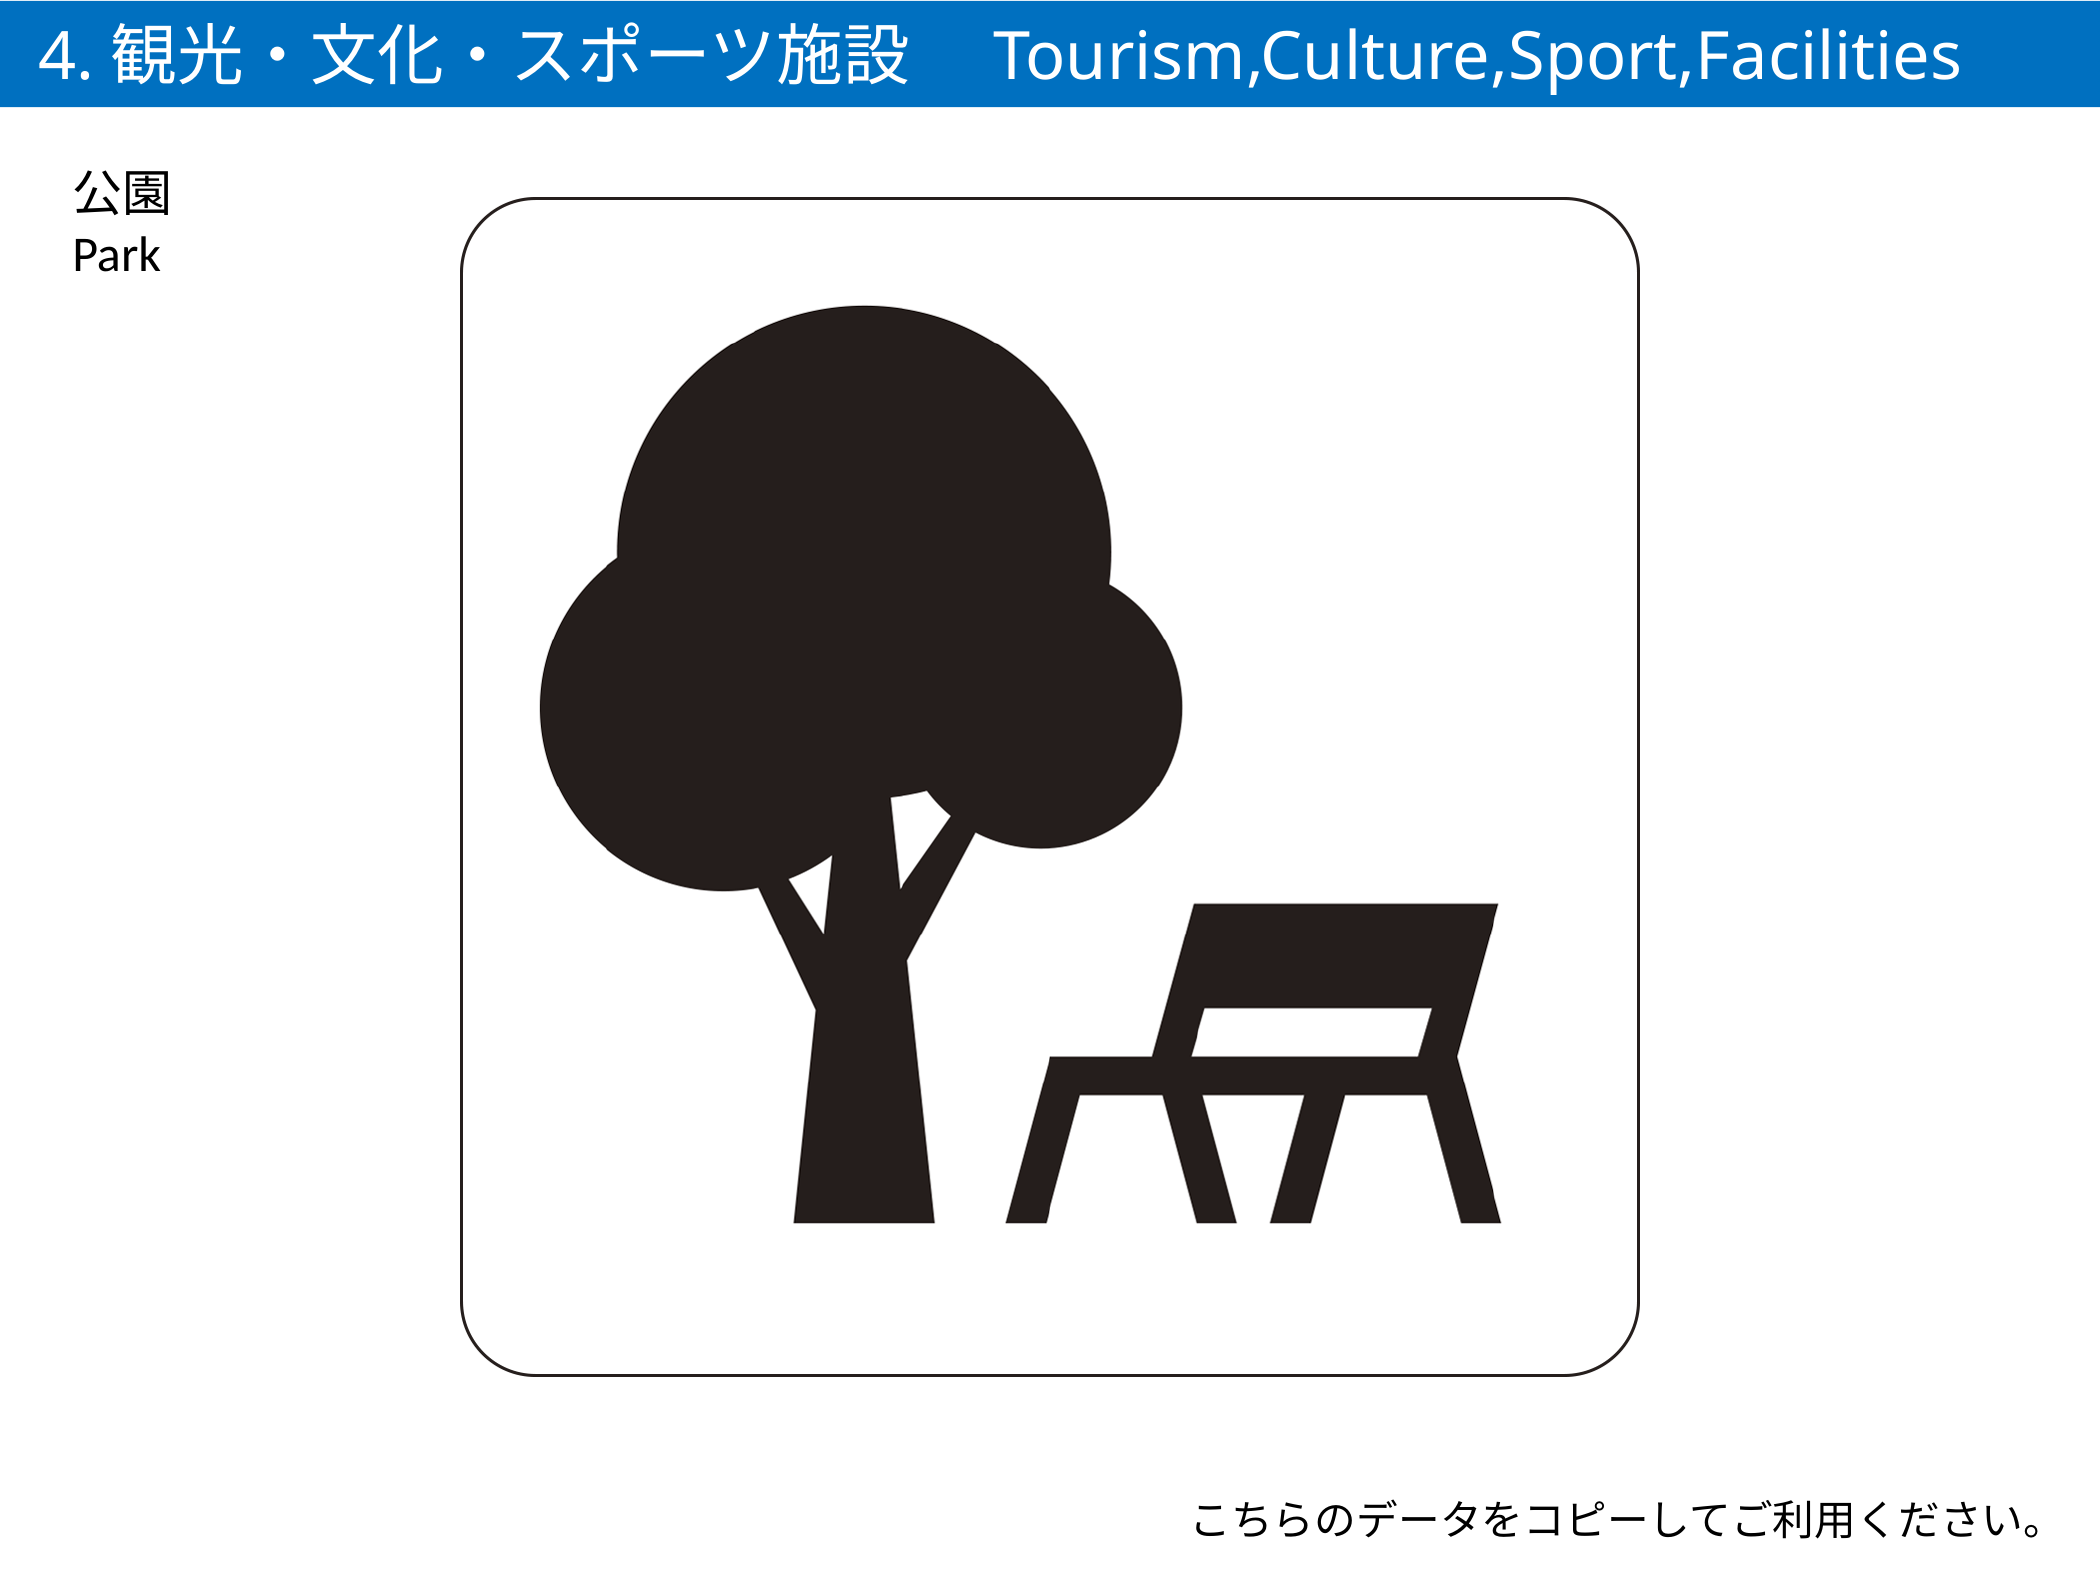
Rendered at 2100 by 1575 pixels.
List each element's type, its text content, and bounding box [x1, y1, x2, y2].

picture [459, 196, 1641, 1378]
text_box 4.観光・文化・スポーツ施設 Tourism,Culture,Sport,Facilities [23, 5, 1979, 101]
text_box [0, 0, 2100, 108]
text_box 公園 Park [57, 153, 188, 289]
text_box こちらのデータをコピーしてご利用ください。 [1174, 1486, 2081, 1552]
